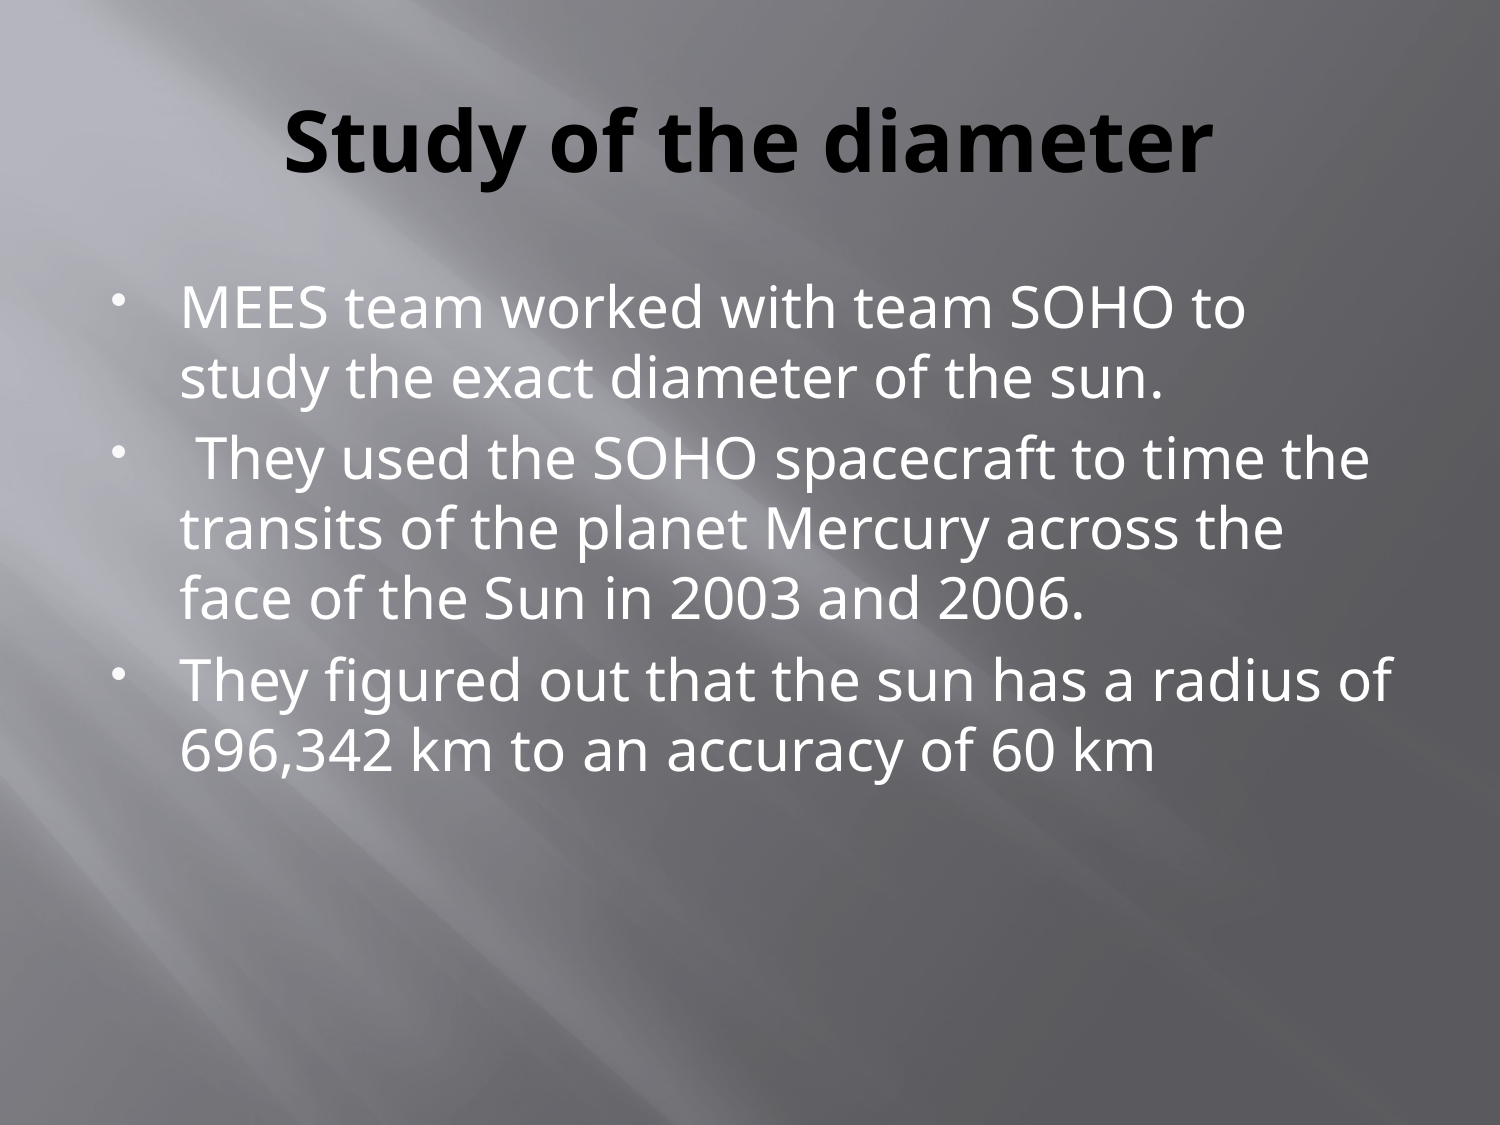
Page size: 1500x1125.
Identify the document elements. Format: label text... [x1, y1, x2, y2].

title Study of the diameter [75, 45, 1425, 233]
list MEES team worked with team SOHO to study the exact diameter of the sun. They used the SOHO spacecraft to time the transits of the planet Mercury across the face of the Sun in 2003 and 2006. They figured out that the sun has a radius of 696,342 km to an accuracy of 60 km [75, 262, 1425, 1035]
